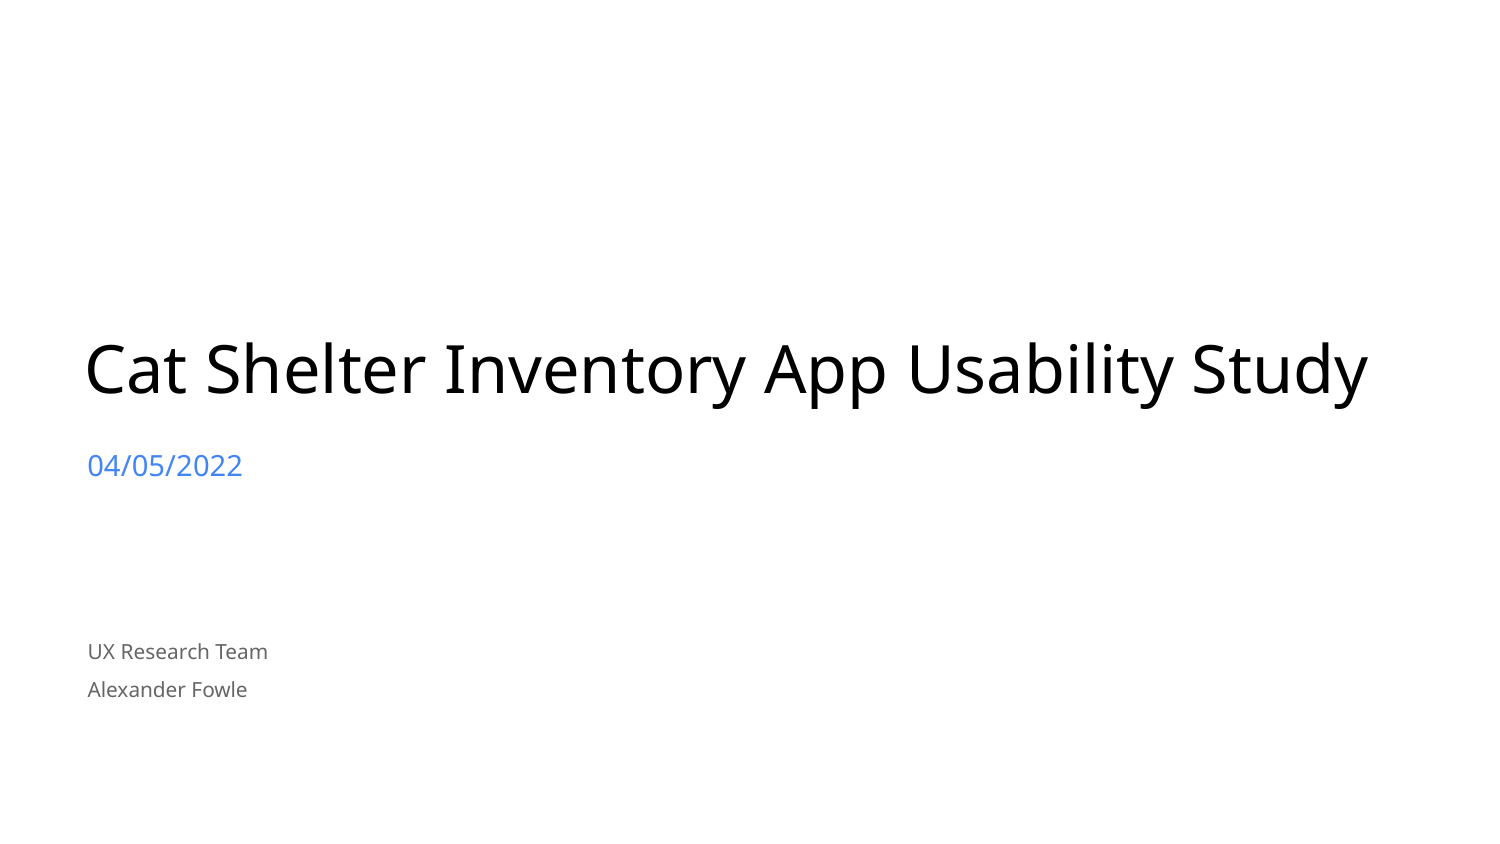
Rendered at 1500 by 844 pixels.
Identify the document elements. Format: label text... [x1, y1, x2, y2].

text_box UX Research Team Alexander Fowle [72, 611, 416, 752]
text_box Cat Shelter Inventory App Usability Study [69, 193, 1416, 539]
text_box 04/05/2022 [72, 410, 1397, 515]
